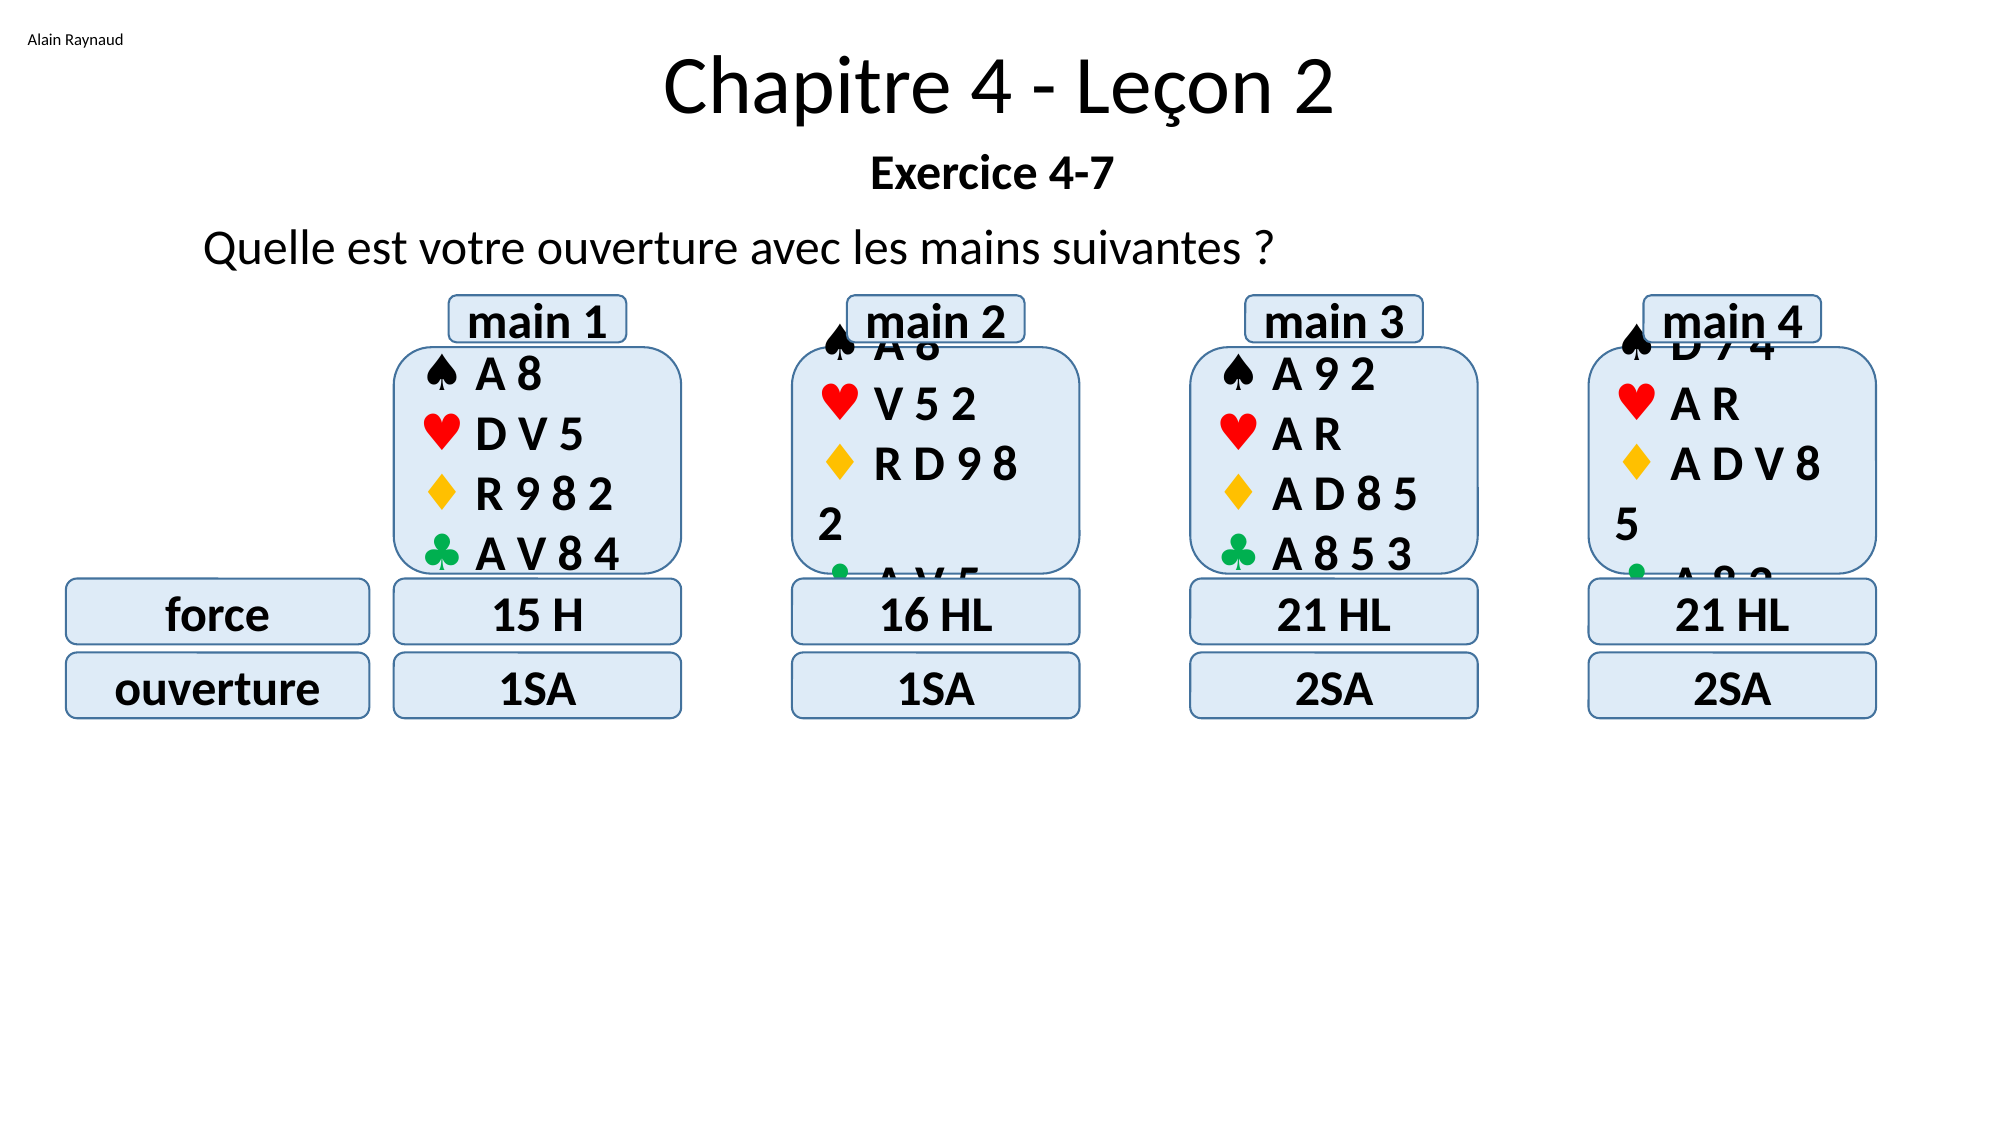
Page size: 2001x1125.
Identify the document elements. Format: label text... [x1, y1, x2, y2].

text_box 1SA [392, 651, 683, 720]
subtitle Exercice 4-7 Quelle est votre ouverture avec les mains suivantes ? [37, 139, 1948, 1088]
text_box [1190, 295, 1478, 574]
text_box force [64, 577, 371, 646]
text_box 21 HL [1189, 577, 1479, 646]
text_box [1588, 295, 1877, 574]
text_box 21 HL [1587, 577, 1878, 646]
text_box 16 HL [790, 577, 1081, 646]
text_box 2SA [1189, 651, 1479, 720]
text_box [393, 295, 682, 574]
text_box Alain Raynaud [12, 21, 147, 57]
text_box 2SA [1587, 651, 1878, 720]
text_box 15 H [392, 577, 683, 646]
text_box ouverture [64, 651, 371, 720]
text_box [791, 295, 1080, 574]
title Chapitre 4 - Leçon 2 [249, 38, 1750, 139]
text_box 1SA [790, 651, 1081, 720]
